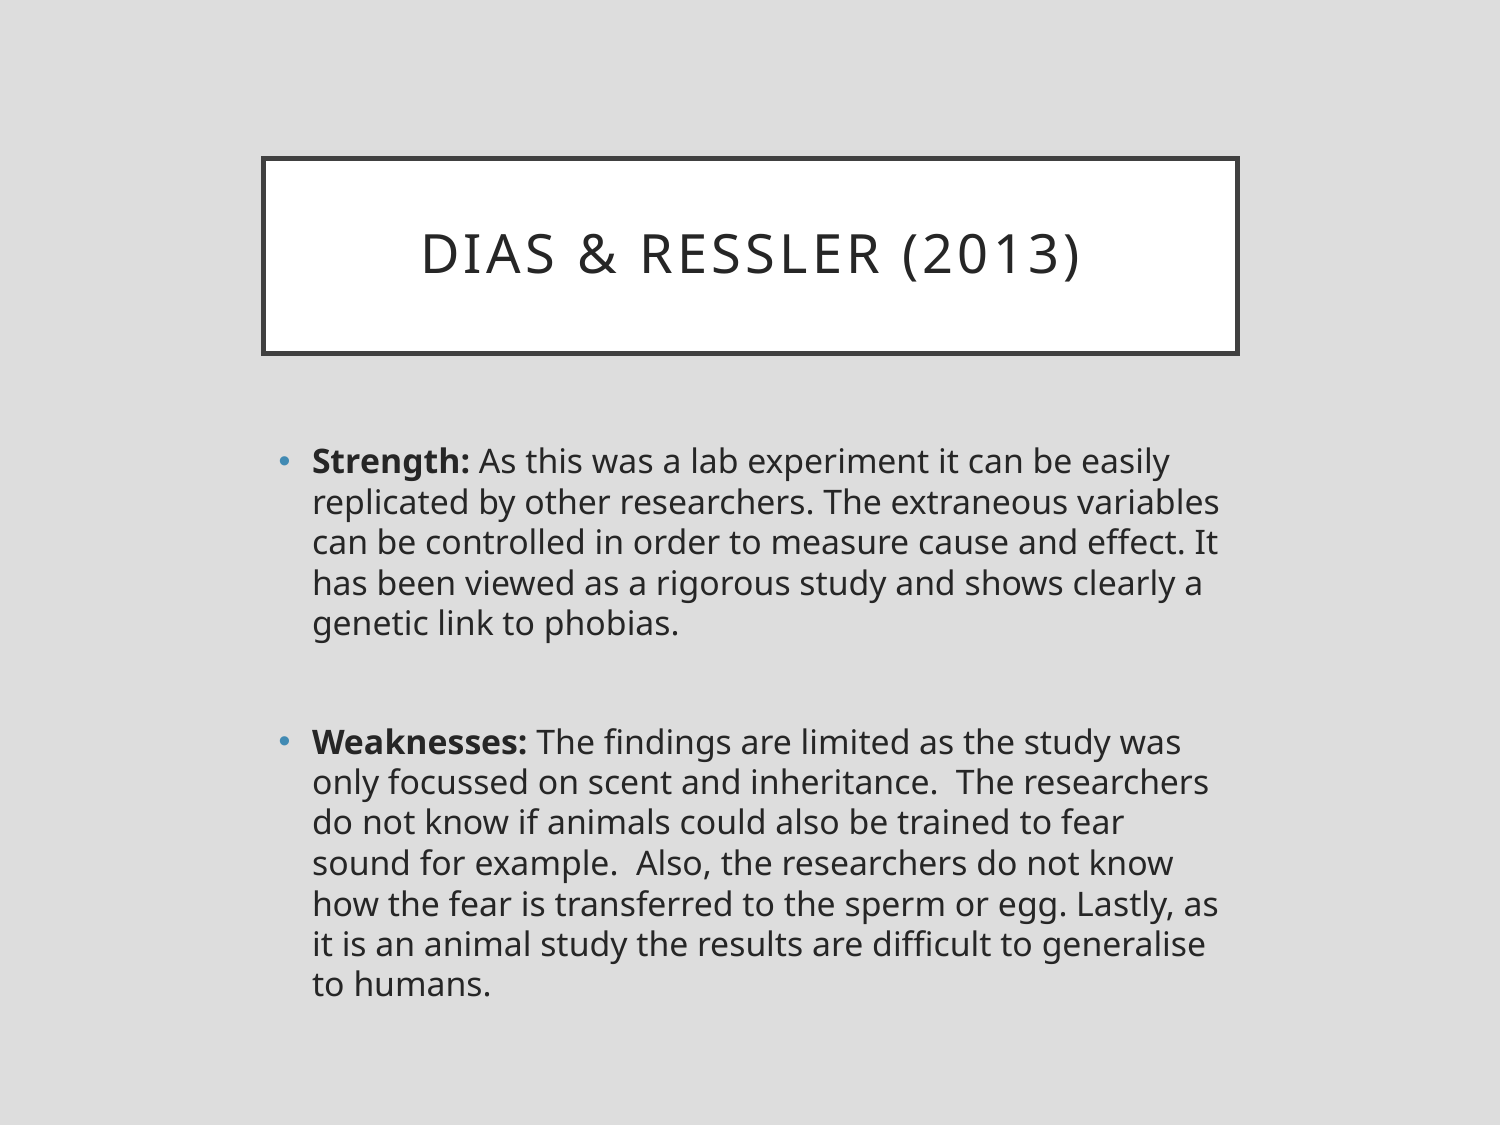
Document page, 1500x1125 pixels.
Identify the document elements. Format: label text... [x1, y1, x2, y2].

title Dias & ressler (2013) [261, 156, 1240, 356]
list Strength: As this was a lab experiment it can be easily replicated by other researchers. The extraneous variables can be controlled in order to measure cause and effect. It has been viewed as a rigorous study and shows clearly a genetic link to phobias. Weaknesses: The findings are limited as the study was only focussed on scent and inheritance. The researchers do not know if animals could also be trained to fear sound for example. Also, the researchers do not know how the fear is transferred to the sperm or egg. Lastly, as it is an animal study the results are difficult to generalise to humans. [263, 432, 1238, 1023]
